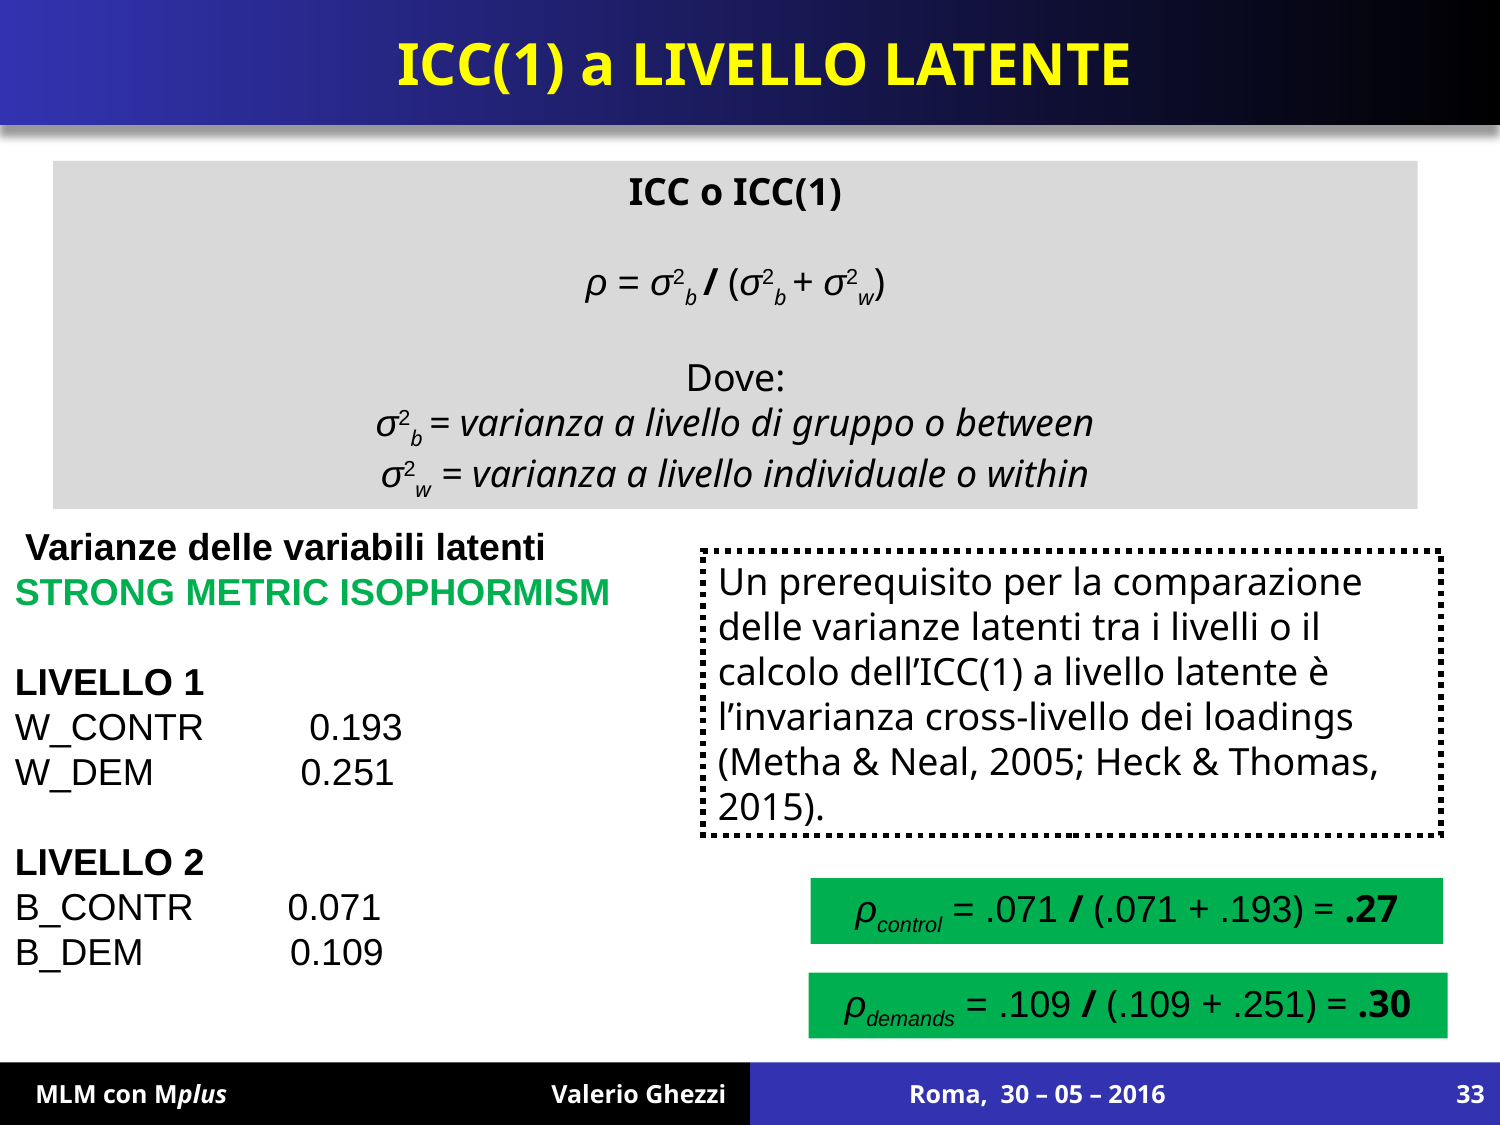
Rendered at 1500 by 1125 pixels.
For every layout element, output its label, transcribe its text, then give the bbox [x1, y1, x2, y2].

slide_number 33 [1325, 1065, 1500, 1125]
text_box ICC o ICC(1) ρ = σ2b / (σ2b + σ2w) Dove: σ2b = varianza a livello di gruppo o between σ2w = varianza a livello individuale o within [53, 160, 1418, 509]
text_box Un prerequisito per la comparazione delle varianze latenti tra i livelli o il calcolo dell’ICC(1) a livello latente è l’invarianza cross-livello dei loadings (Metha & Neal, 2005; Heck & Thomas, 2015). [703, 550, 1442, 836]
title ICC(1) a LIVELLO LATENTE [0, 0, 1500, 126]
text_box ρdemands = .109 / (.109 + .251) = .30 [808, 972, 1448, 1039]
list MLM con Mplus Valerio Ghezzi [0, 1062, 750, 1125]
text_box ρcontrol = .071 / (.071 + .193) = .27 [810, 878, 1444, 944]
text_box Varianze delle variabili latenti STRONG METRIC ISOPHORMISM LIVELLO 1 W_CONTR 0.193 W_DEM 0.251 LIVELLO 2 B_CONTR 0.071 B_DEM 0.109 [0, 515, 815, 981]
text_box Roma, 30 – 05 – 2016 [750, 1062, 1325, 1125]
